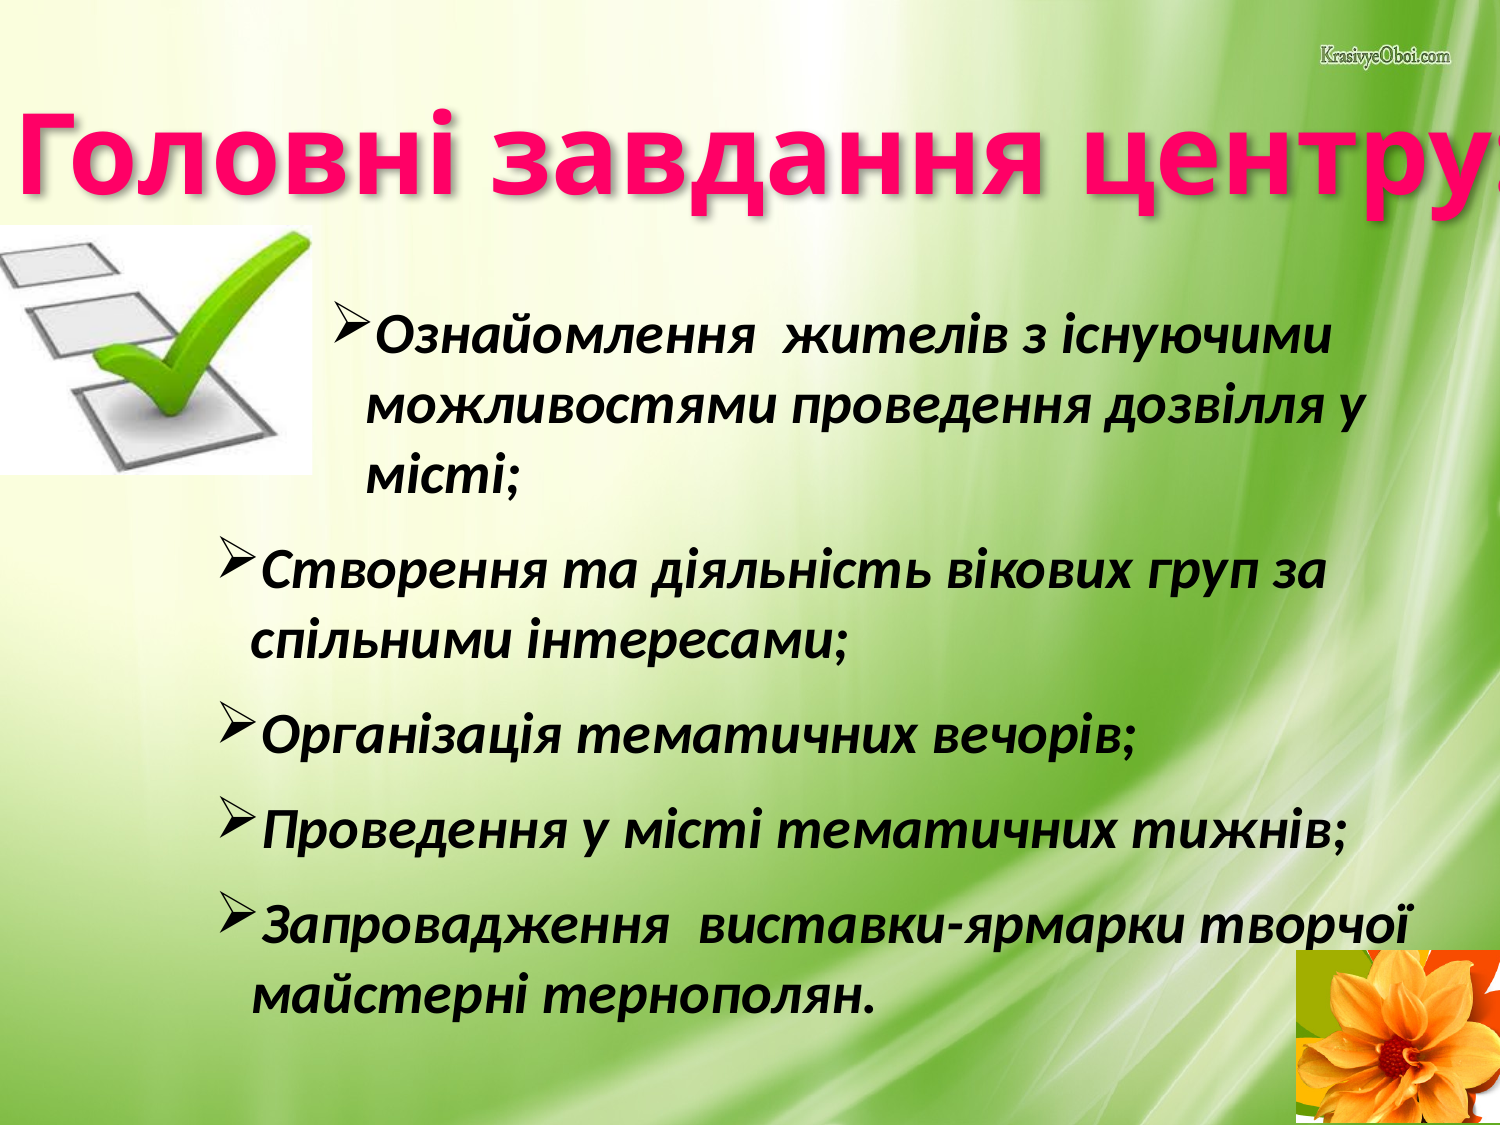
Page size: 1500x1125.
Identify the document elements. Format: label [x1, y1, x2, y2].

picture [1285, 949, 1500, 1125]
picture [0, 224, 313, 476]
list [0, 0, 1500, 1125]
